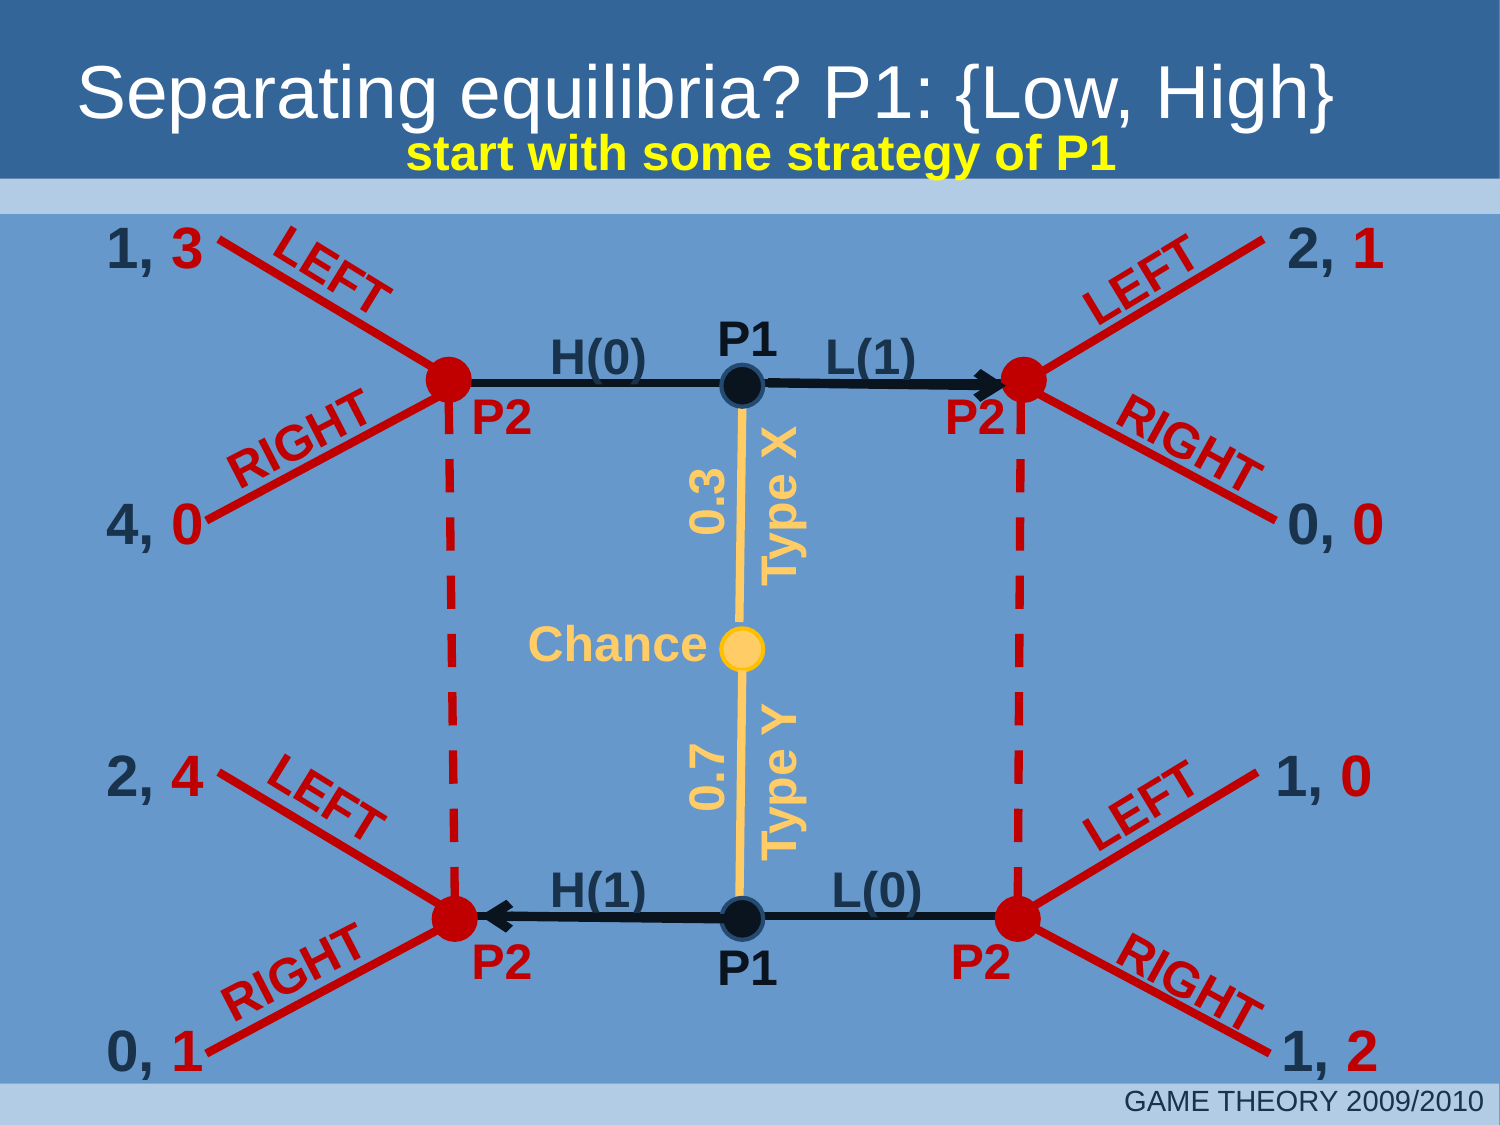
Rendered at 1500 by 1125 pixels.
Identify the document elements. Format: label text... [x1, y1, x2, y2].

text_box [767, 382, 1007, 387]
title Separating equilibria? P1: {Low, High} [60, 29, 1450, 148]
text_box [42, 202, 1447, 1092]
text_box GAME THEORY 2009/2010 [1109, 1075, 1500, 1125]
text_box CALL [479, 919, 729, 926]
text_box CALL [766, 386, 1007, 393]
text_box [480, 915, 728, 920]
text_box start with some strategy of P1 [390, 113, 1133, 188]
